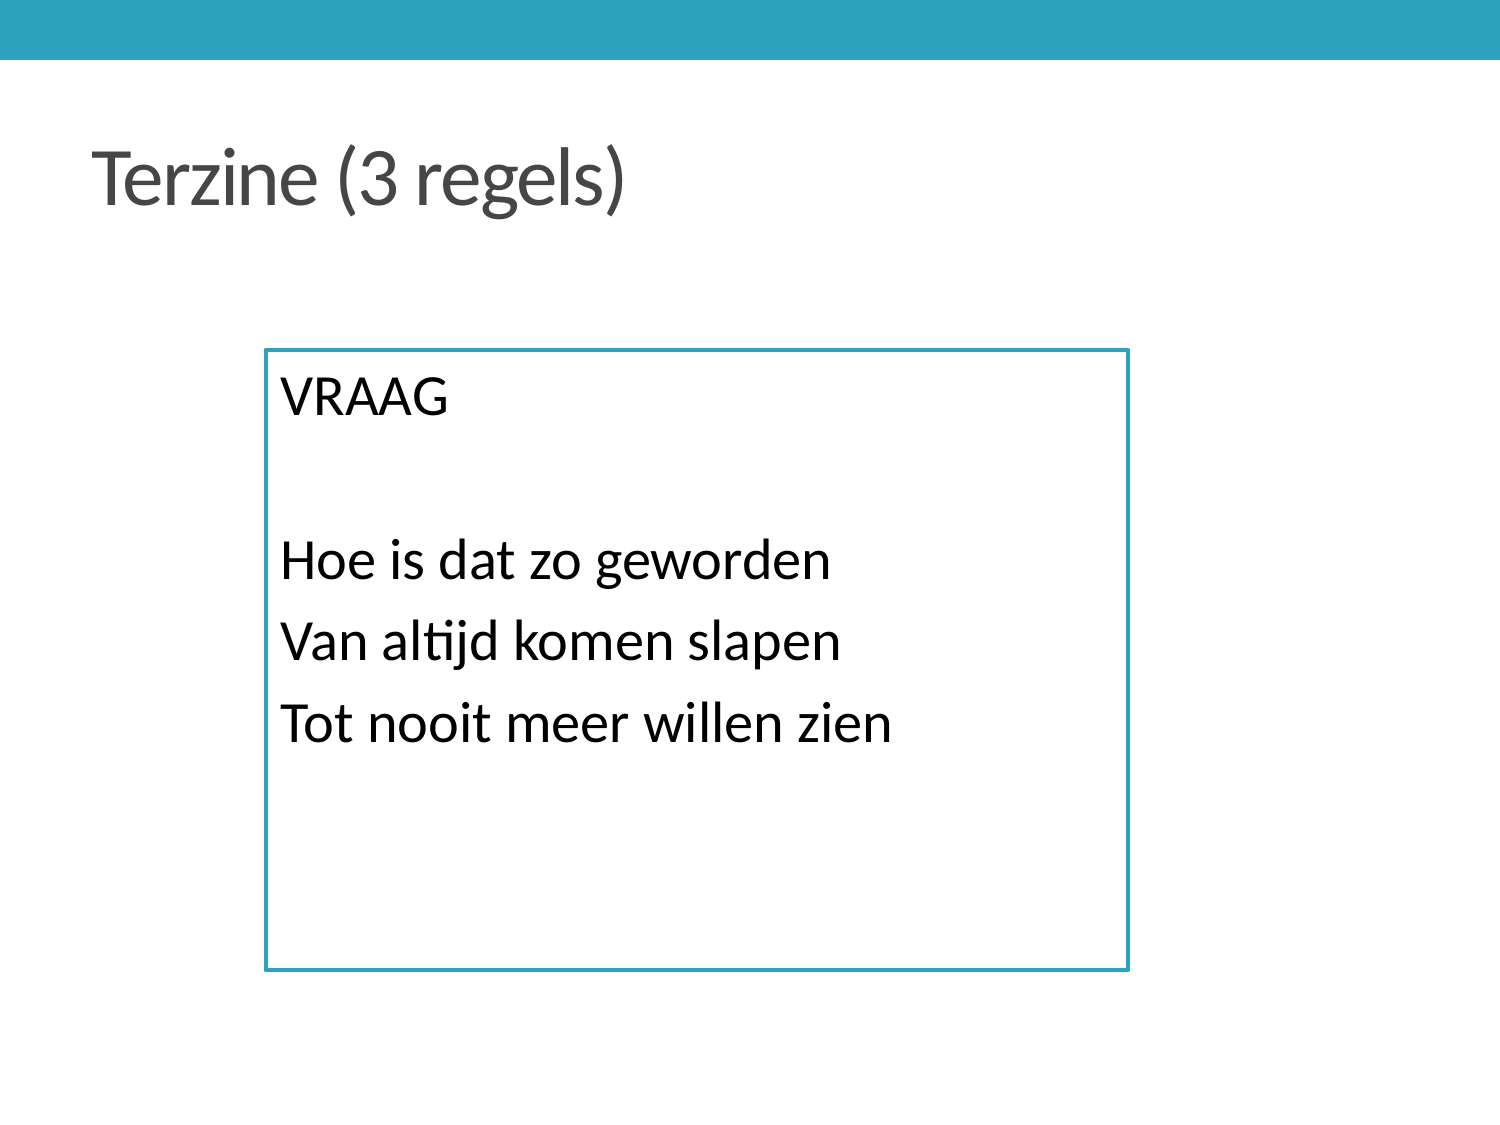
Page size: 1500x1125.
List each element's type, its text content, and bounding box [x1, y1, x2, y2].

list VRAAG Hoe is dat zo geworden Van altijd komen slapen Tot nooit meer willen zien [264, 348, 1130, 972]
title Terzine (3 regels) [76, 78, 1427, 266]
